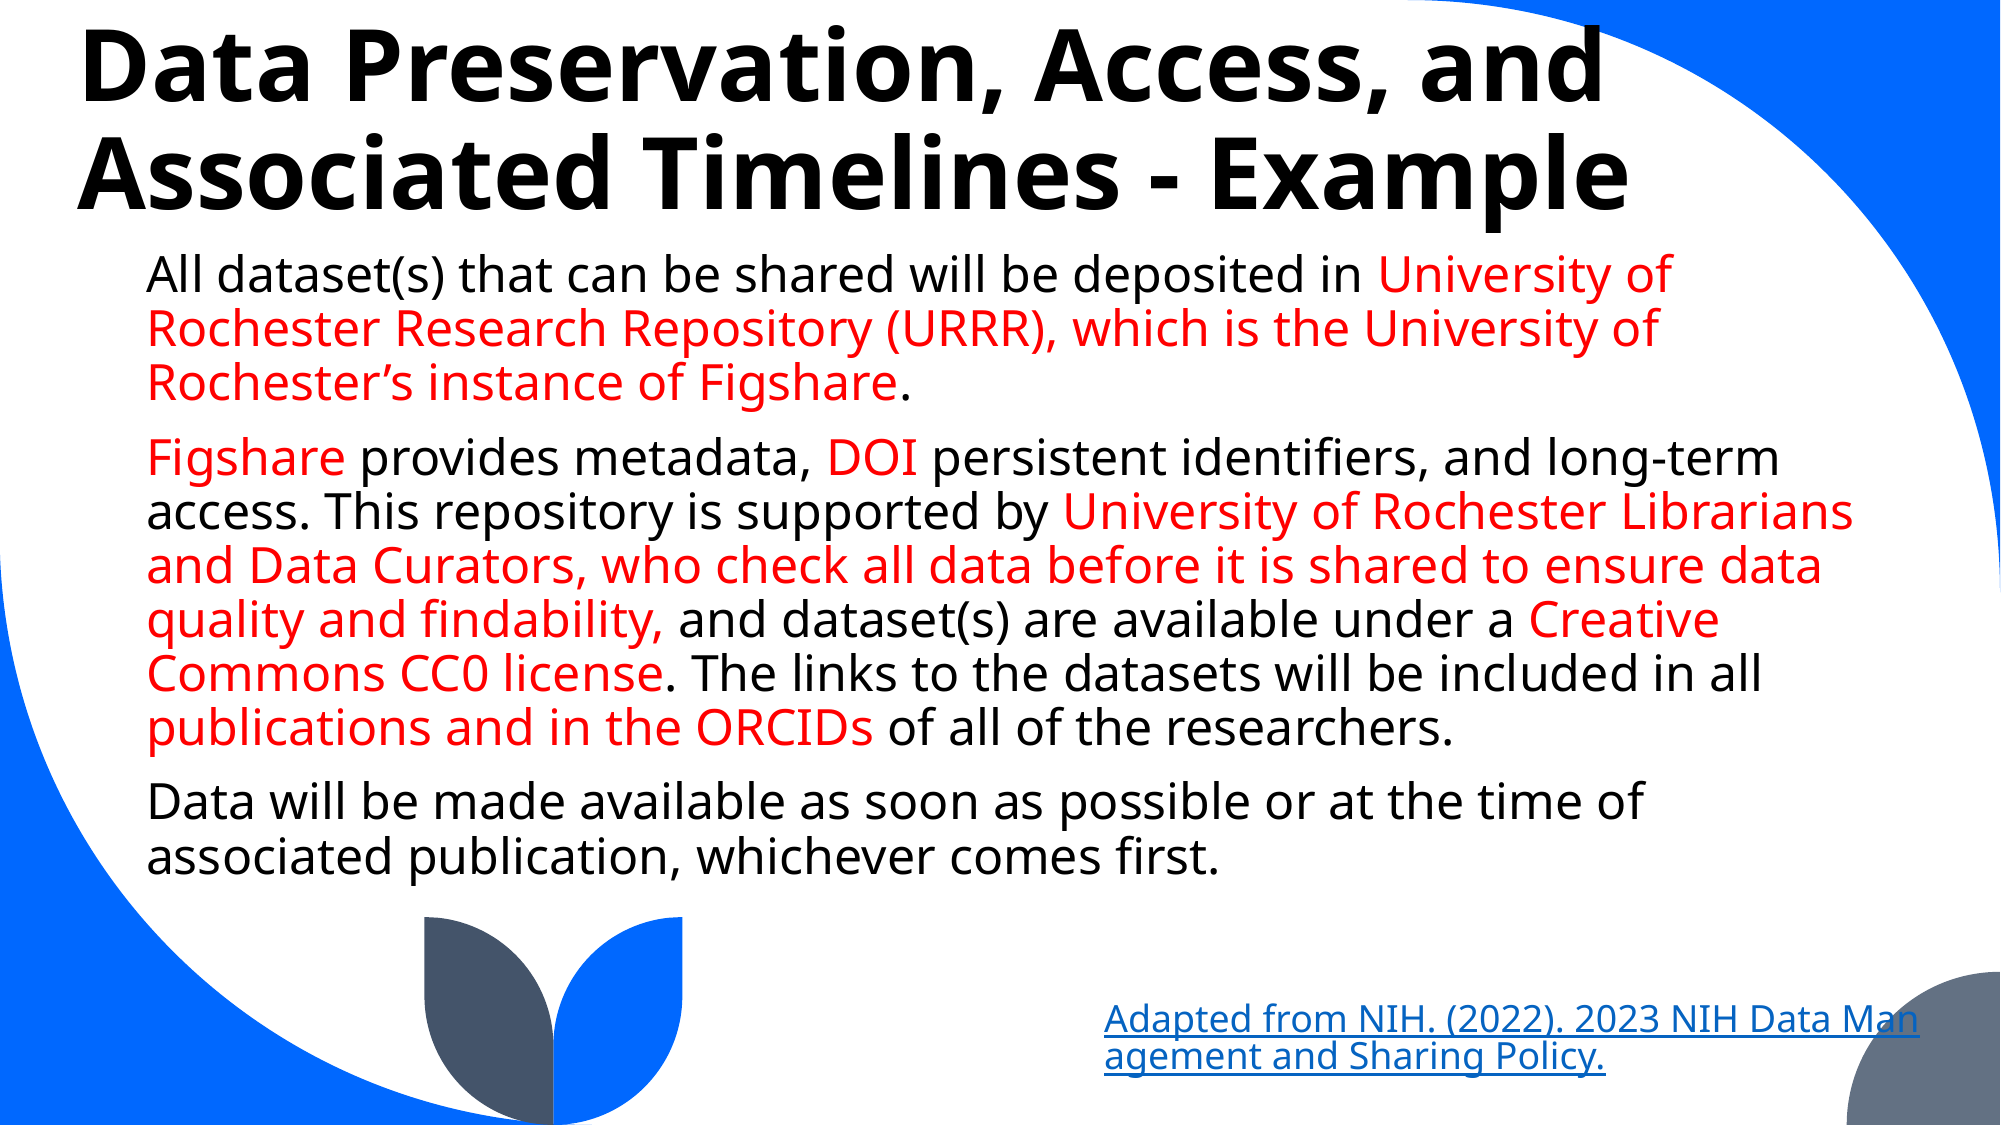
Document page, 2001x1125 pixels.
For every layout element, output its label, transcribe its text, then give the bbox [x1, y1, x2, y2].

title Data Preservation, Access, and Associated Timelines - Example [62, 112, 1938, 239]
text_box Adapted from NIH. (2022). 2023 NIH Data Management and Sharing Policy. [1089, 987, 1938, 1054]
list All dataset(s) that can be shared will be deposited in University of Rochester Research Repository (URRR), which is the University of Rochester’s instance of Figshare. Figshare provides metadata, DOI persistent identifiers, and long-term access. This repository is supported by University of Rochester Librarians and Data Curators, who check all data before it is shared to ensure data quality and findability, and dataset(s) are available under a Creative Commons CC0 license. The links to the datasets will be included in all publications and in the ORCIDs of all of the researchers. Data will be made available as soon as possible or at the time of associated publication, whichever comes first. [131, 241, 1907, 857]
